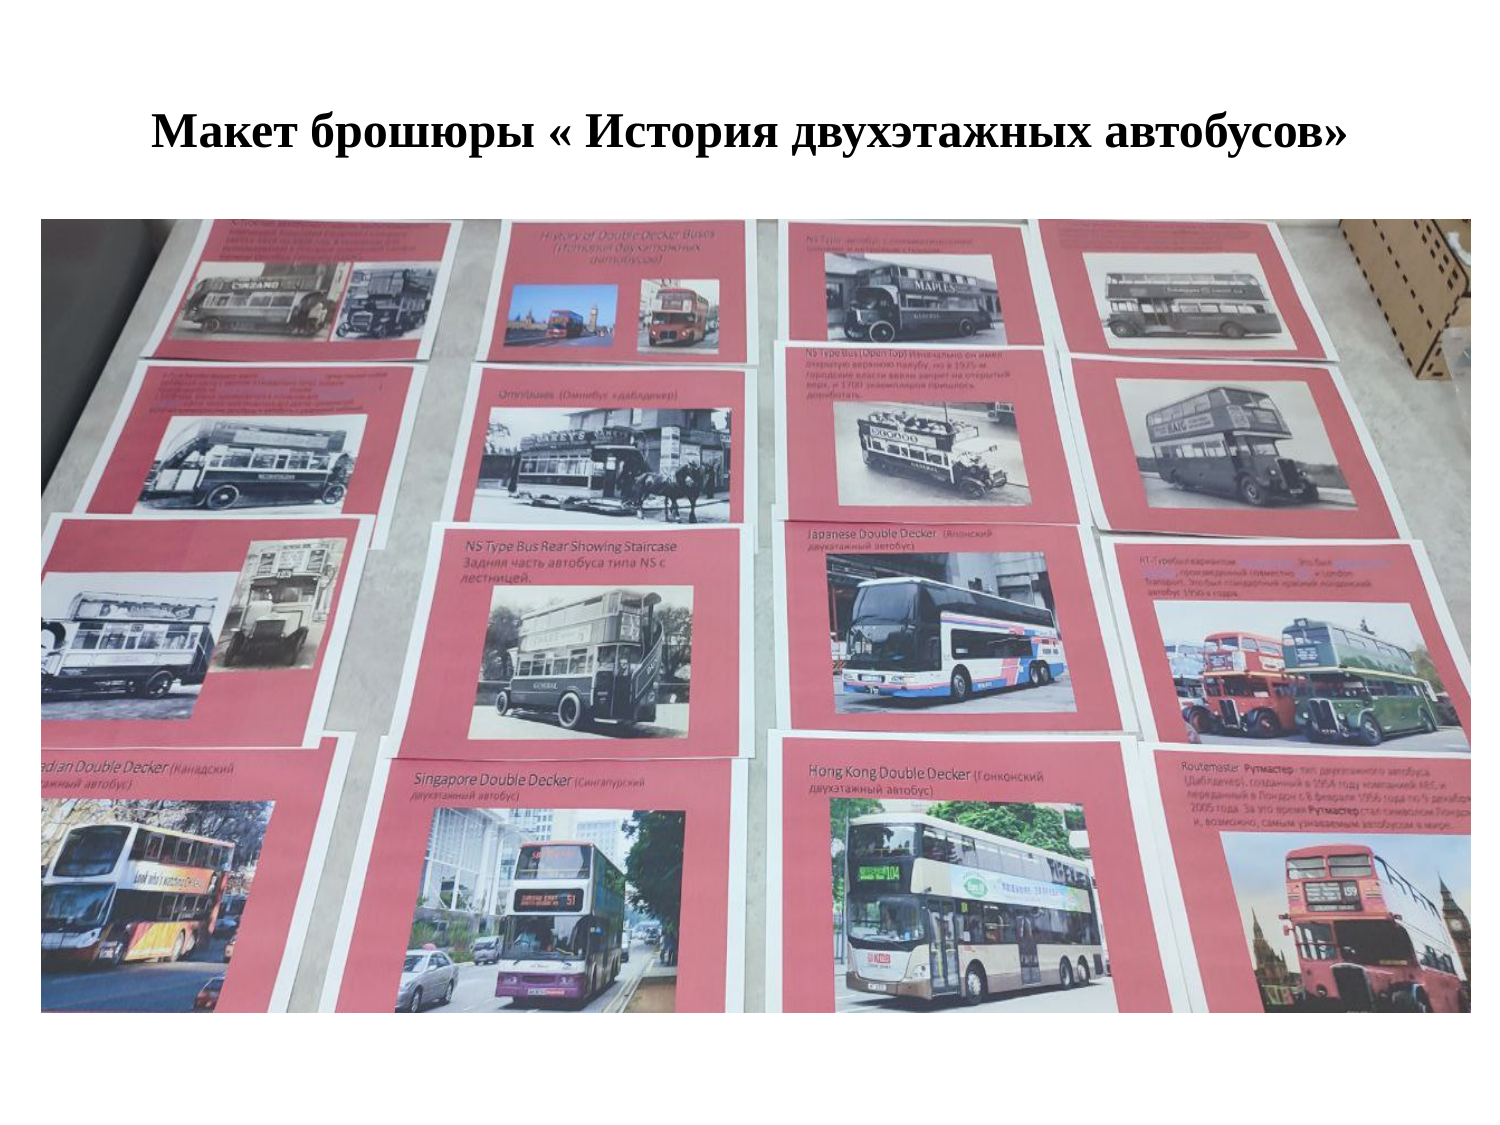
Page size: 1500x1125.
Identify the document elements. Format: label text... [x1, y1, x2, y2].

picture [41, 219, 1471, 1013]
text_box Макет брошюры « История двухэтажных автобусов» [53, 89, 1447, 165]
